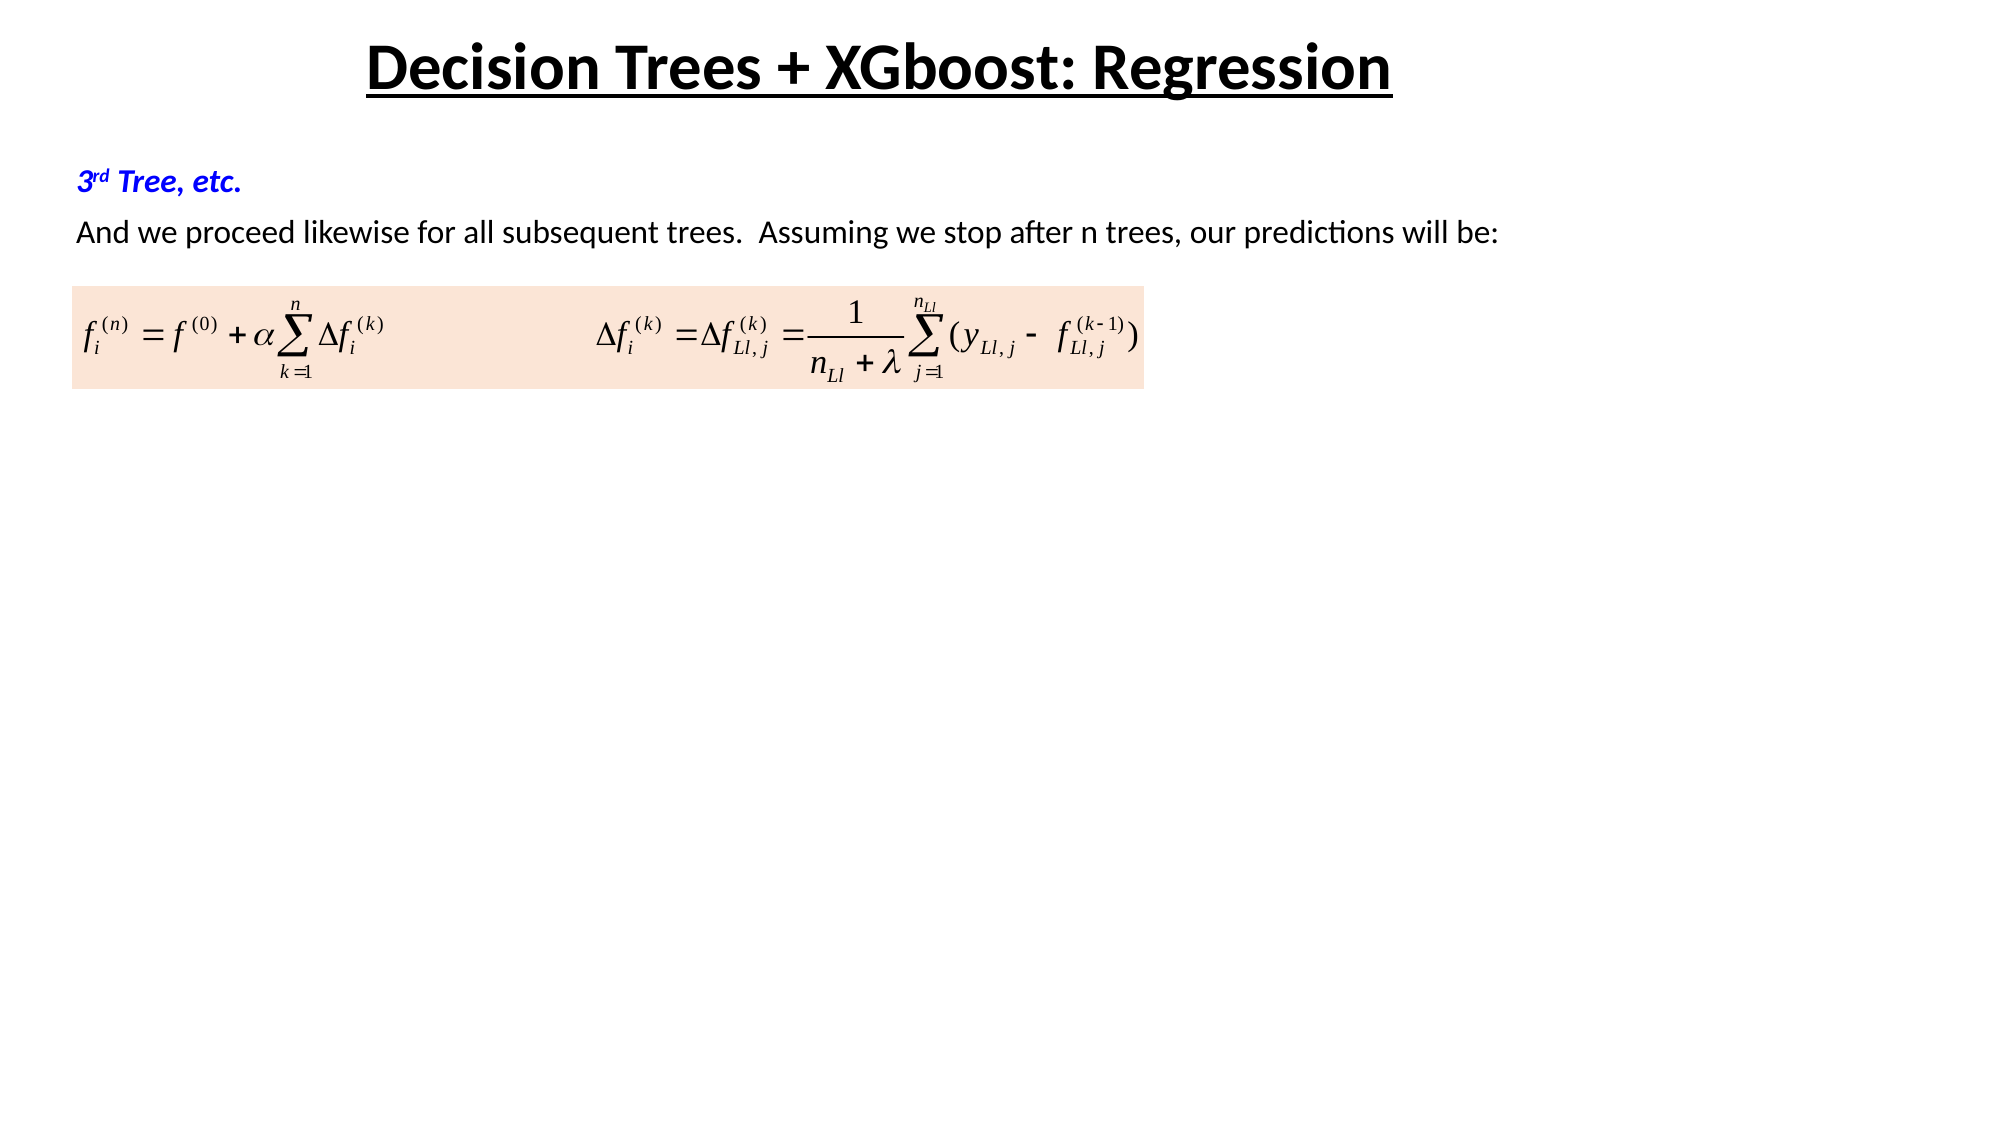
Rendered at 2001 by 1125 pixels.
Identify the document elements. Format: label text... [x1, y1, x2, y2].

text_box 3rd Tree, etc. [61, 151, 291, 207]
text_box And we proceed likewise for all subsequent trees. Assuming we stop after n trees, our predictions will be: [61, 203, 1563, 258]
text_box Decision Trees + XGboost: Regression [351, 15, 1465, 111]
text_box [71, 285, 1145, 389]
